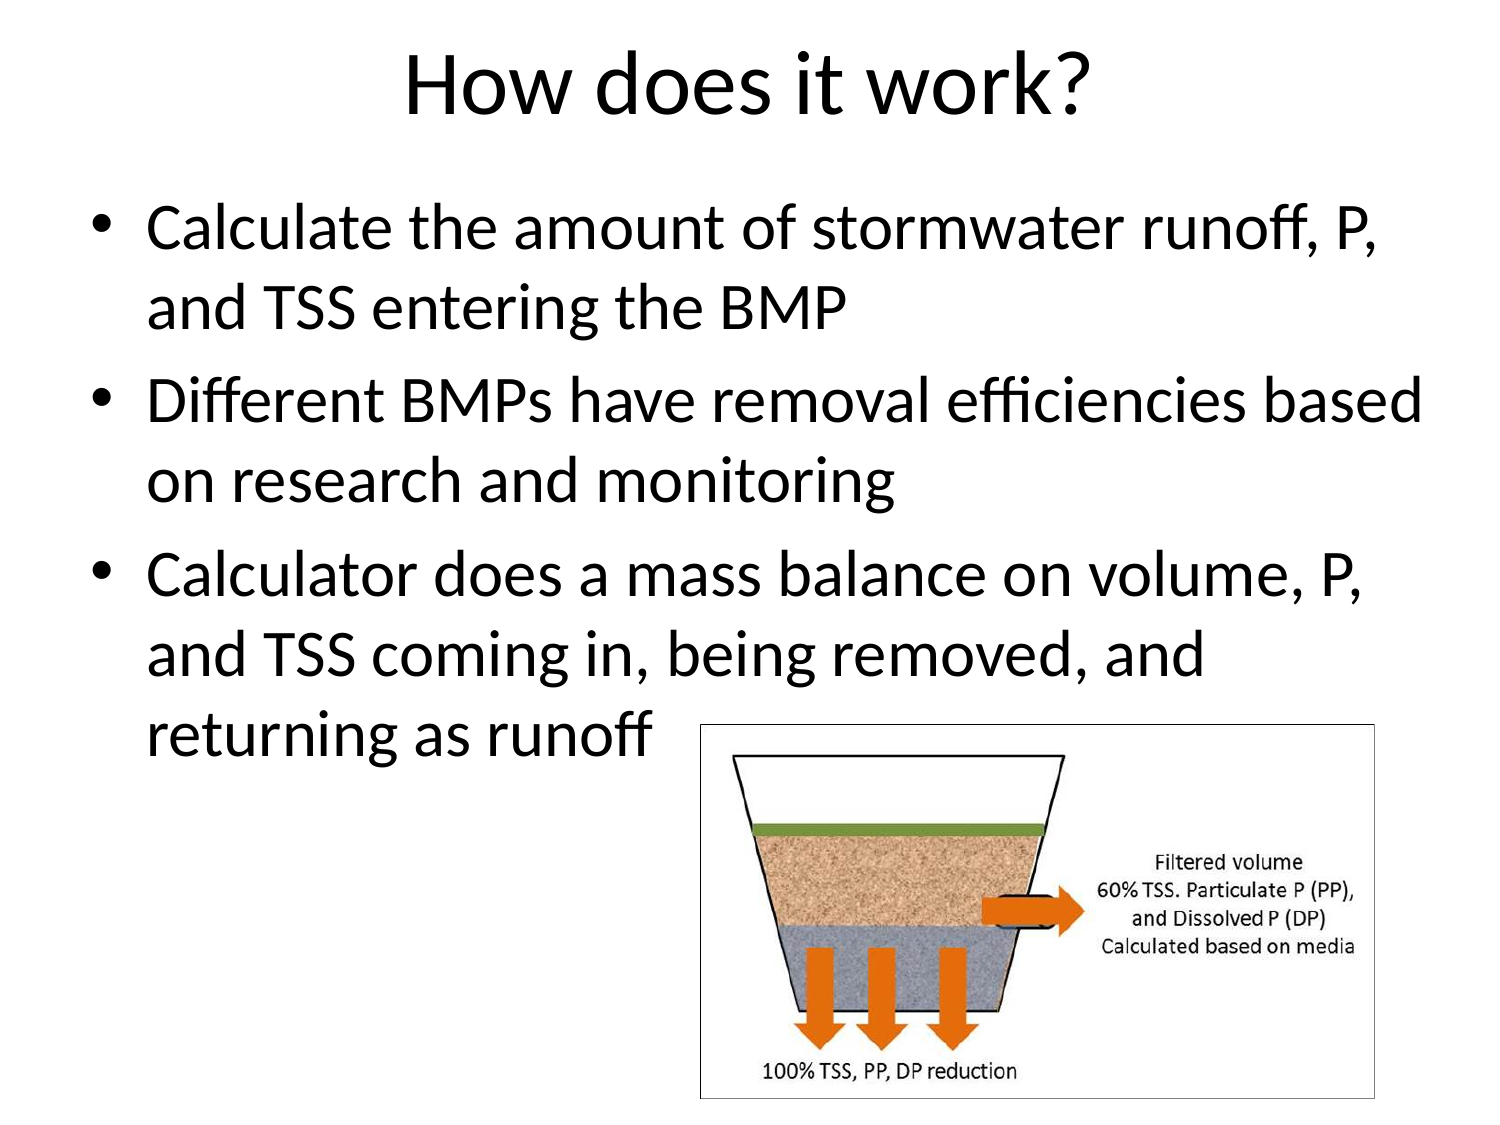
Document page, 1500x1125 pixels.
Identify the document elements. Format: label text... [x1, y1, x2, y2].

picture [699, 724, 1376, 1099]
title How does it work? [75, 6, 1425, 150]
list Calculate the amount of stormwater runoff, P, and TSS entering the BMP Different BMPs have removal efficiencies based on research and monitoring Calculator does a mass balance on volume, P, and TSS coming in, being removed, and returning as runoff [75, 174, 1450, 1005]
